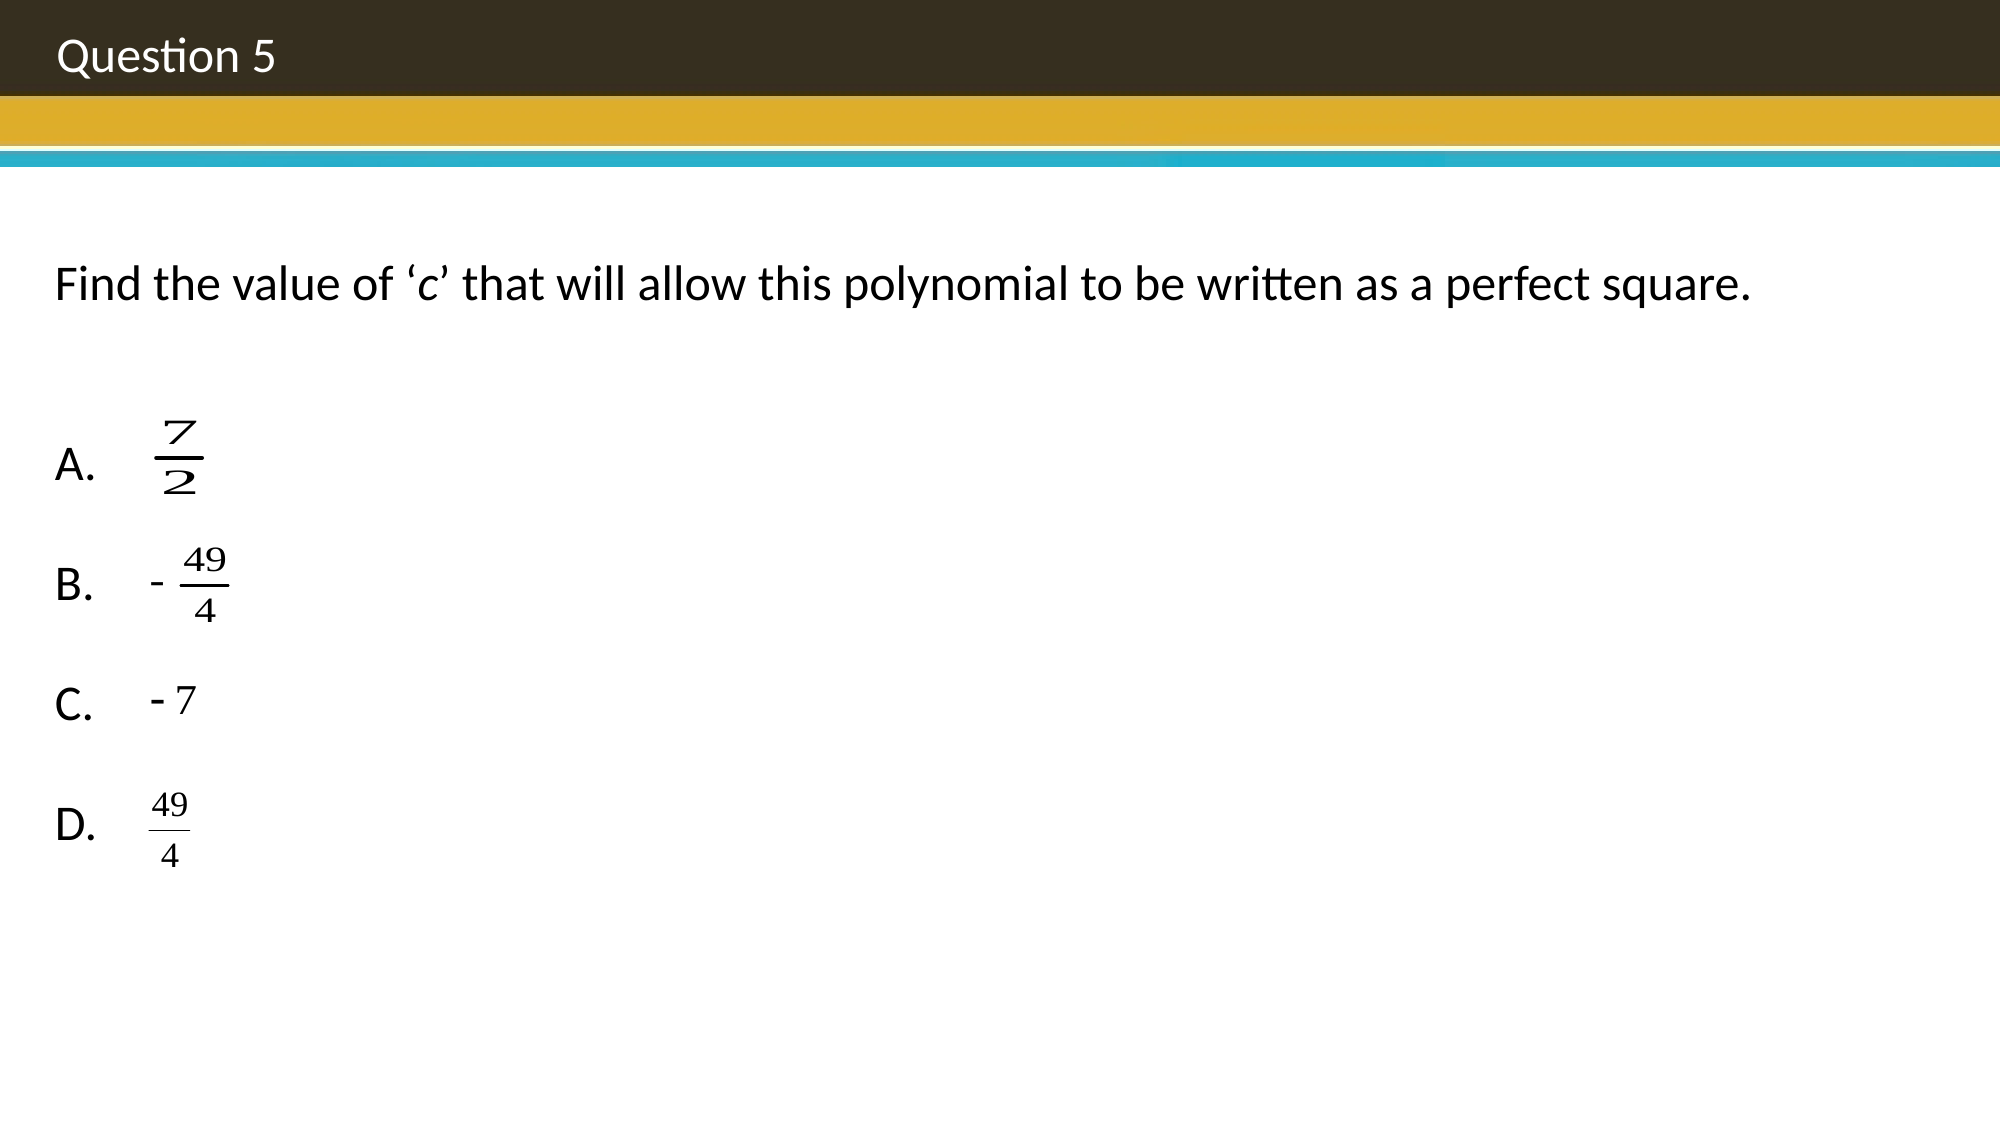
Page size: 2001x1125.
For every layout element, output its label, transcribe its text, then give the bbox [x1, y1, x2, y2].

text_box Question 5 [41, 14, 293, 90]
picture [143, 410, 221, 503]
picture [0, 0, 2000, 167]
picture [143, 537, 238, 630]
picture [143, 675, 204, 725]
picture [143, 782, 199, 876]
